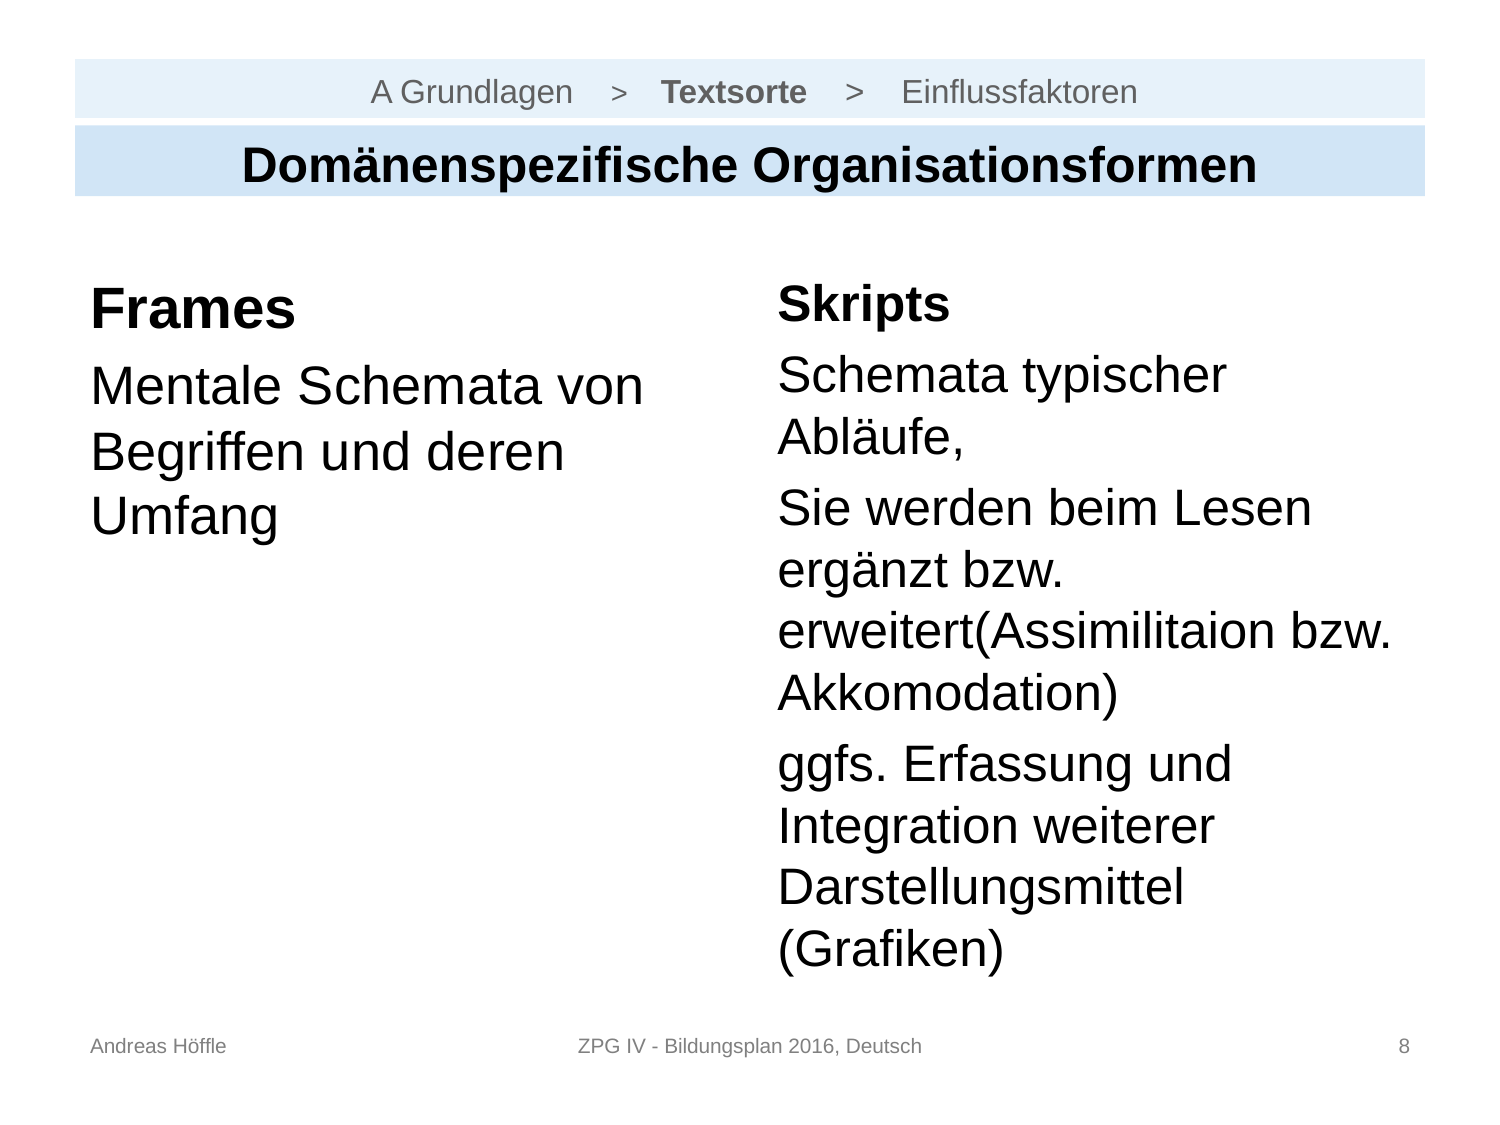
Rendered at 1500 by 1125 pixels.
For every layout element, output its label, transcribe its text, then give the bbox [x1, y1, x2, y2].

slide_number Andreas Höffle [74, 1024, 426, 1101]
list Frames Mentale Schemata von Begriffen und deren Umfang [74, 262, 738, 575]
text_box Skripts Schemata typischer Abläufe, Sie werden beim Lesen ergänzt bzw. erweitert(Assimilitaion bzw. Akkomodation) ggfs. Erfassung und Integration weiterer Darstellungsmittel (Grafiken) [762, 262, 1425, 988]
slide_number 7 [1074, 1024, 1426, 1101]
list Domänenspezifische Organisationsformen [74, 125, 1426, 197]
footer ZPG IV - Bildungsplan 2016, Deutsch [512, 1024, 988, 1101]
title A Grundlagen > Textsorte > Einflussfaktoren [74, 58, 1426, 119]
